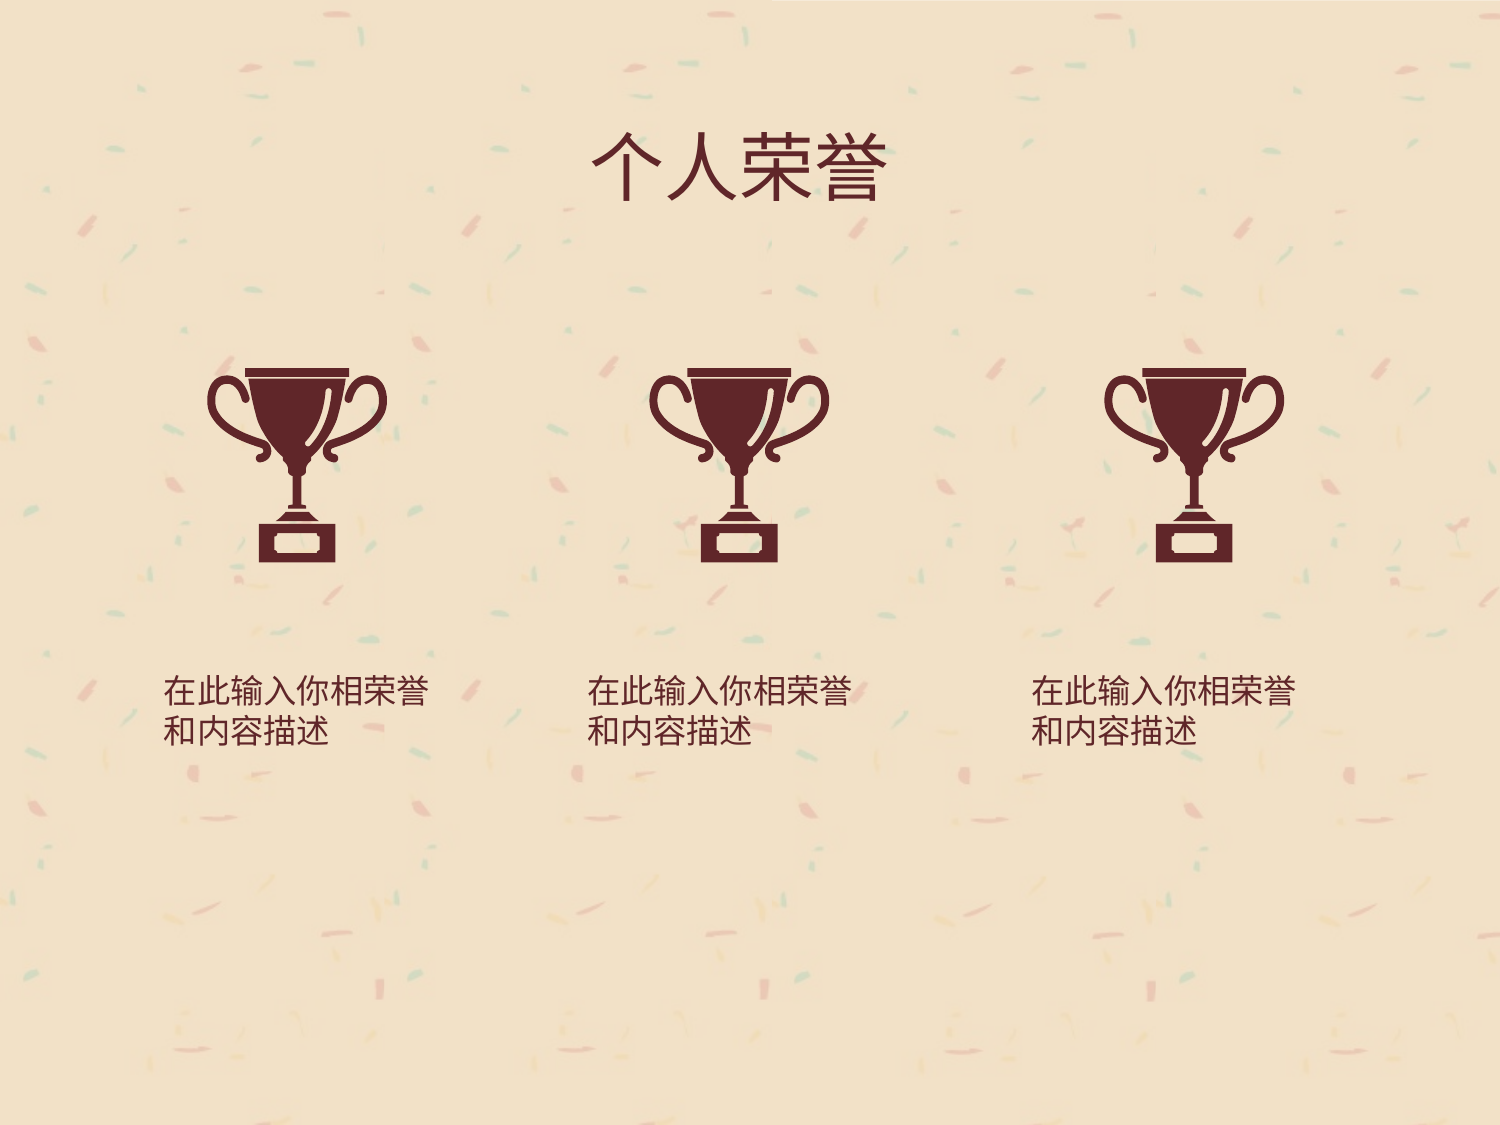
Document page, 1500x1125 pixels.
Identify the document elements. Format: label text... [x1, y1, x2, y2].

text_box 在此输入你相荣誉 和内容描述 [1031, 621, 1358, 799]
text_box [1155, 523, 1233, 563]
text_box [700, 523, 778, 563]
text_box [717, 511, 762, 522]
text_box [245, 368, 350, 377]
text_box [687, 368, 792, 377]
text_box [1142, 368, 1247, 377]
text_box [207, 375, 387, 509]
text_box [1104, 375, 1285, 509]
text_box [649, 375, 830, 509]
text_box [258, 523, 336, 563]
text_box [275, 511, 319, 522]
text_box 在此输入你相荣誉 和内容描述 [587, 621, 913, 799]
text_box [1172, 511, 1217, 522]
text_box 在此输入你相荣誉 和内容描述 [164, 621, 491, 799]
text_box 个人荣誉 [574, 113, 905, 219]
